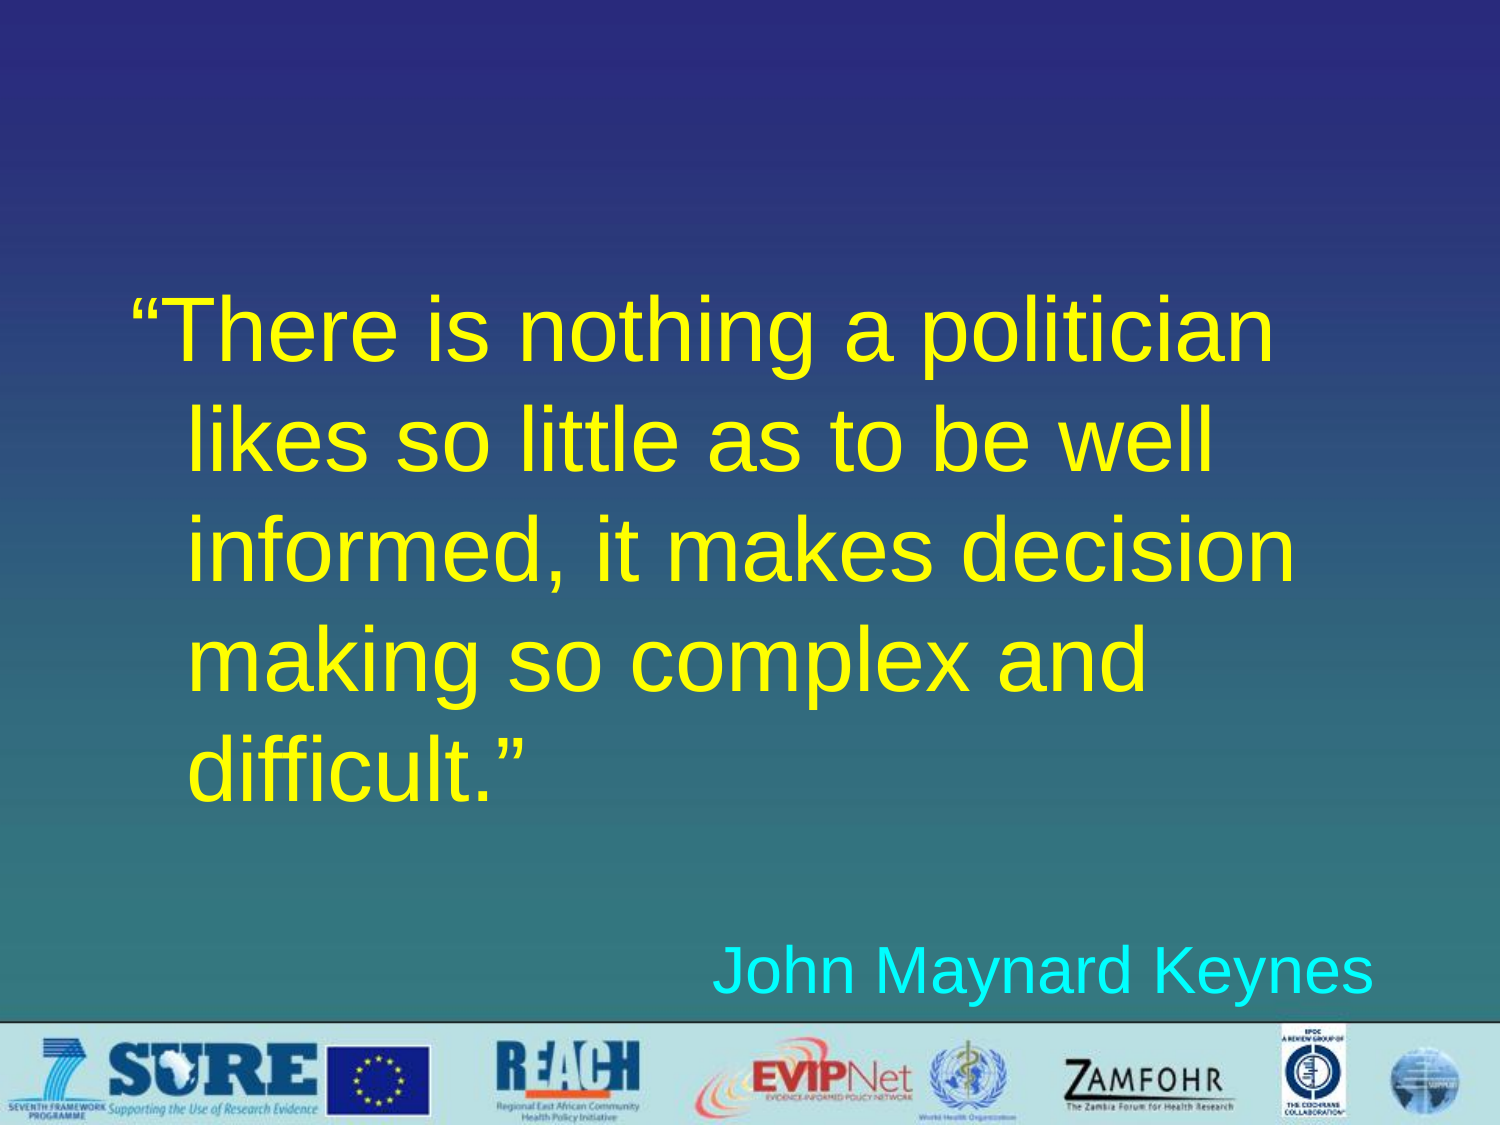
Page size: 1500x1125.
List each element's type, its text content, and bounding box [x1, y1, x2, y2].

list “There is nothing a politician likes so little as to be well informed, it makes decision making so complex and difficult.” John Maynard Keynes [115, 262, 1391, 937]
picture [0, 0, 1500, 1125]
